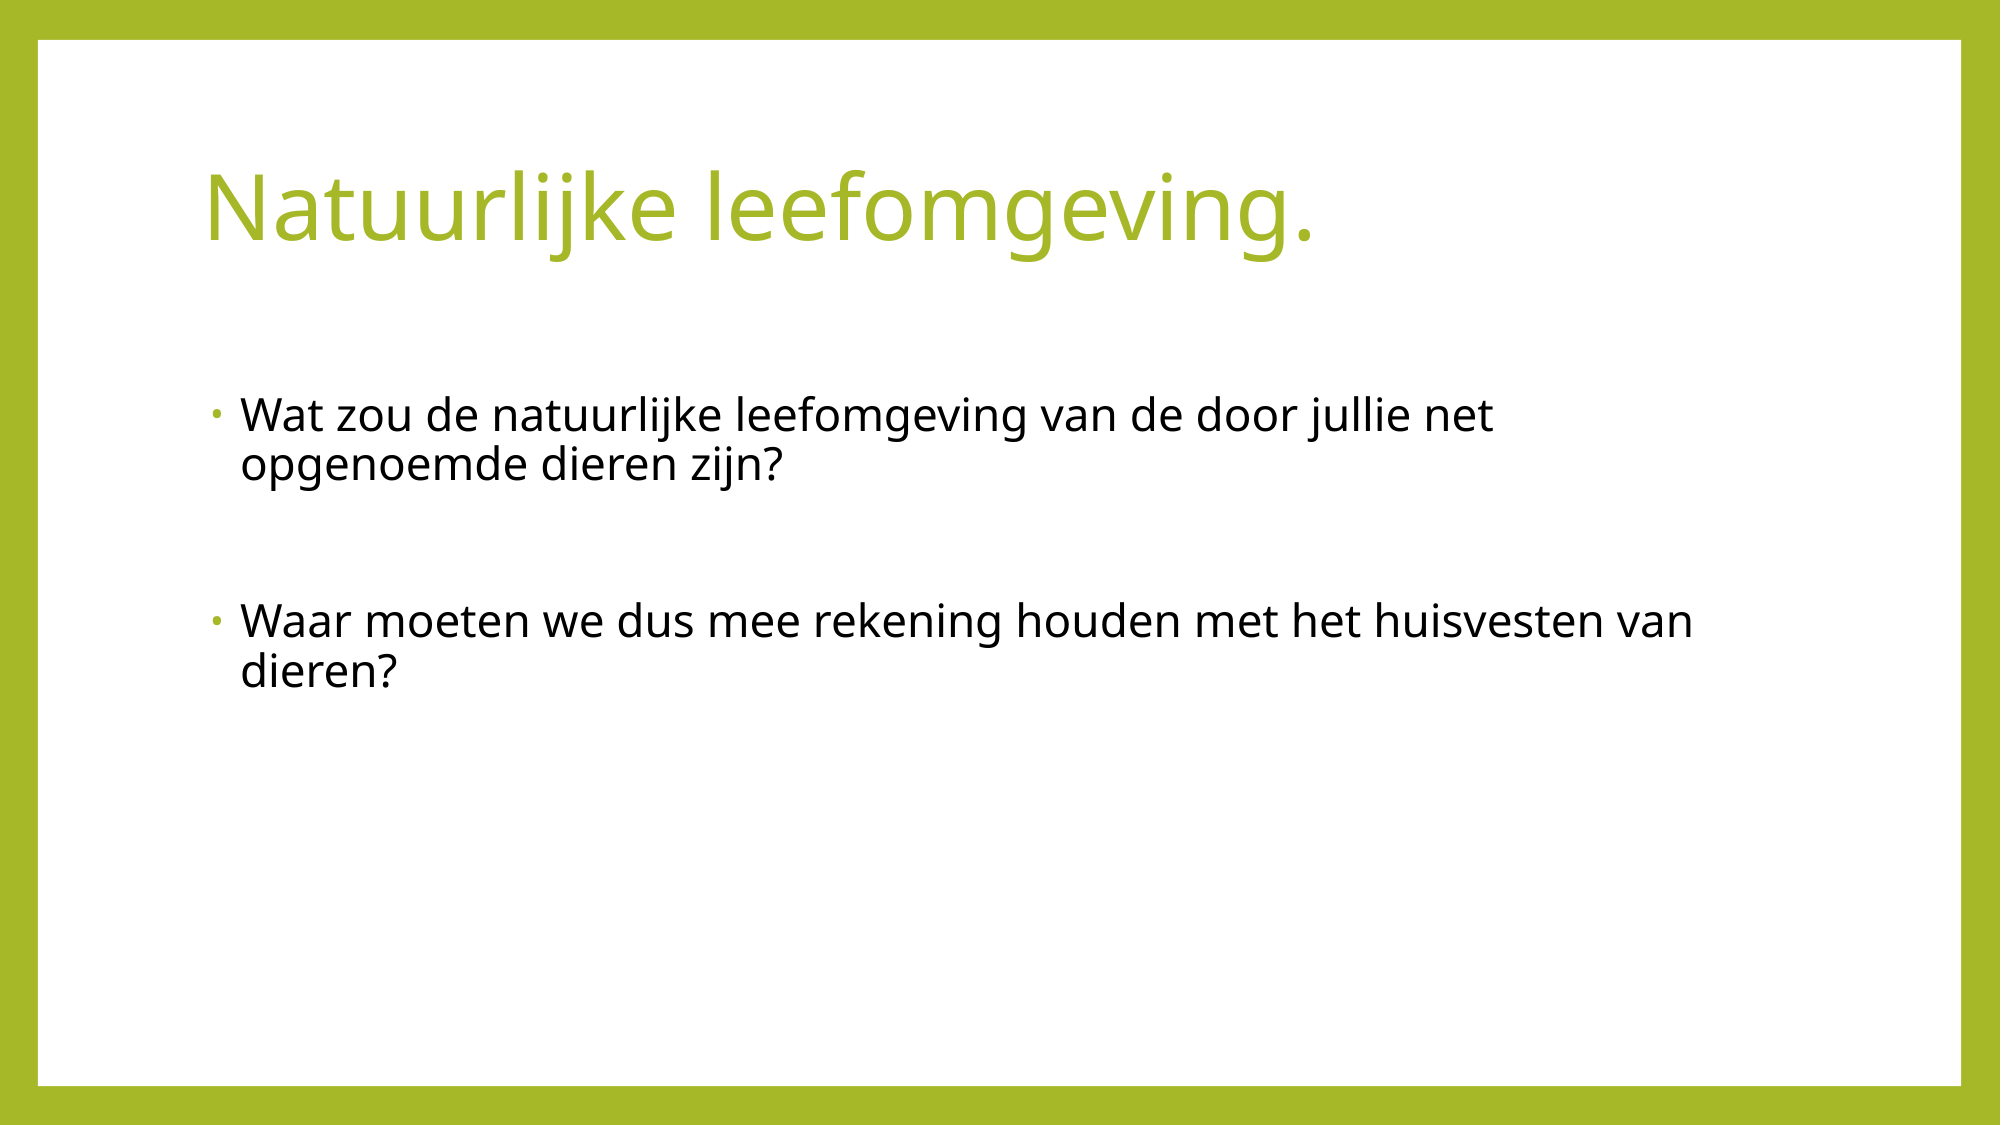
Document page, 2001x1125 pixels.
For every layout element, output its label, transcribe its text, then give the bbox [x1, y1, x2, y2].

list Wat zou de natuurlijke leefomgeving van de door jullie net opgenoemde dieren zijn? Waar moeten we dus mee rekening houden met het huisvesten van dieren? [187, 299, 1808, 1000]
title Natuurlijke leefomgeving. [187, 99, 1808, 299]
